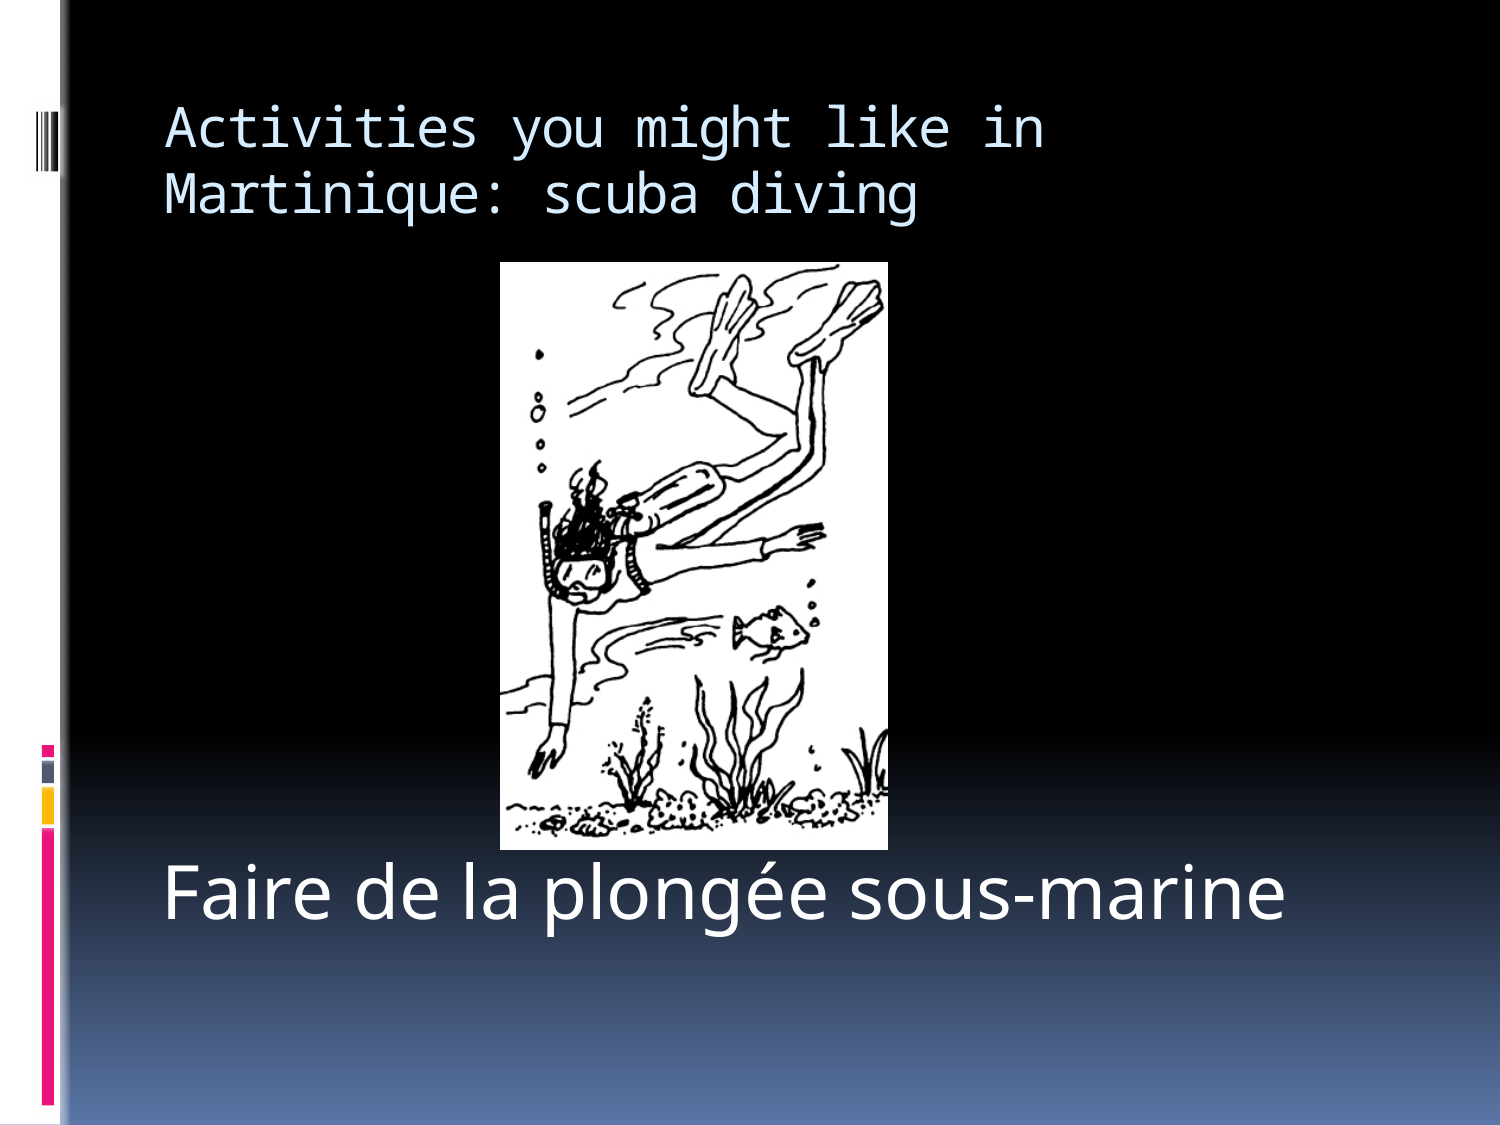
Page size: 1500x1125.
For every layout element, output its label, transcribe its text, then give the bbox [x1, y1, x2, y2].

picture [499, 261, 888, 850]
title Activities you might like in Martinique: scuba diving [150, 83, 1425, 234]
text_box Faire de la plongée sous-marine [75, 837, 1375, 943]
